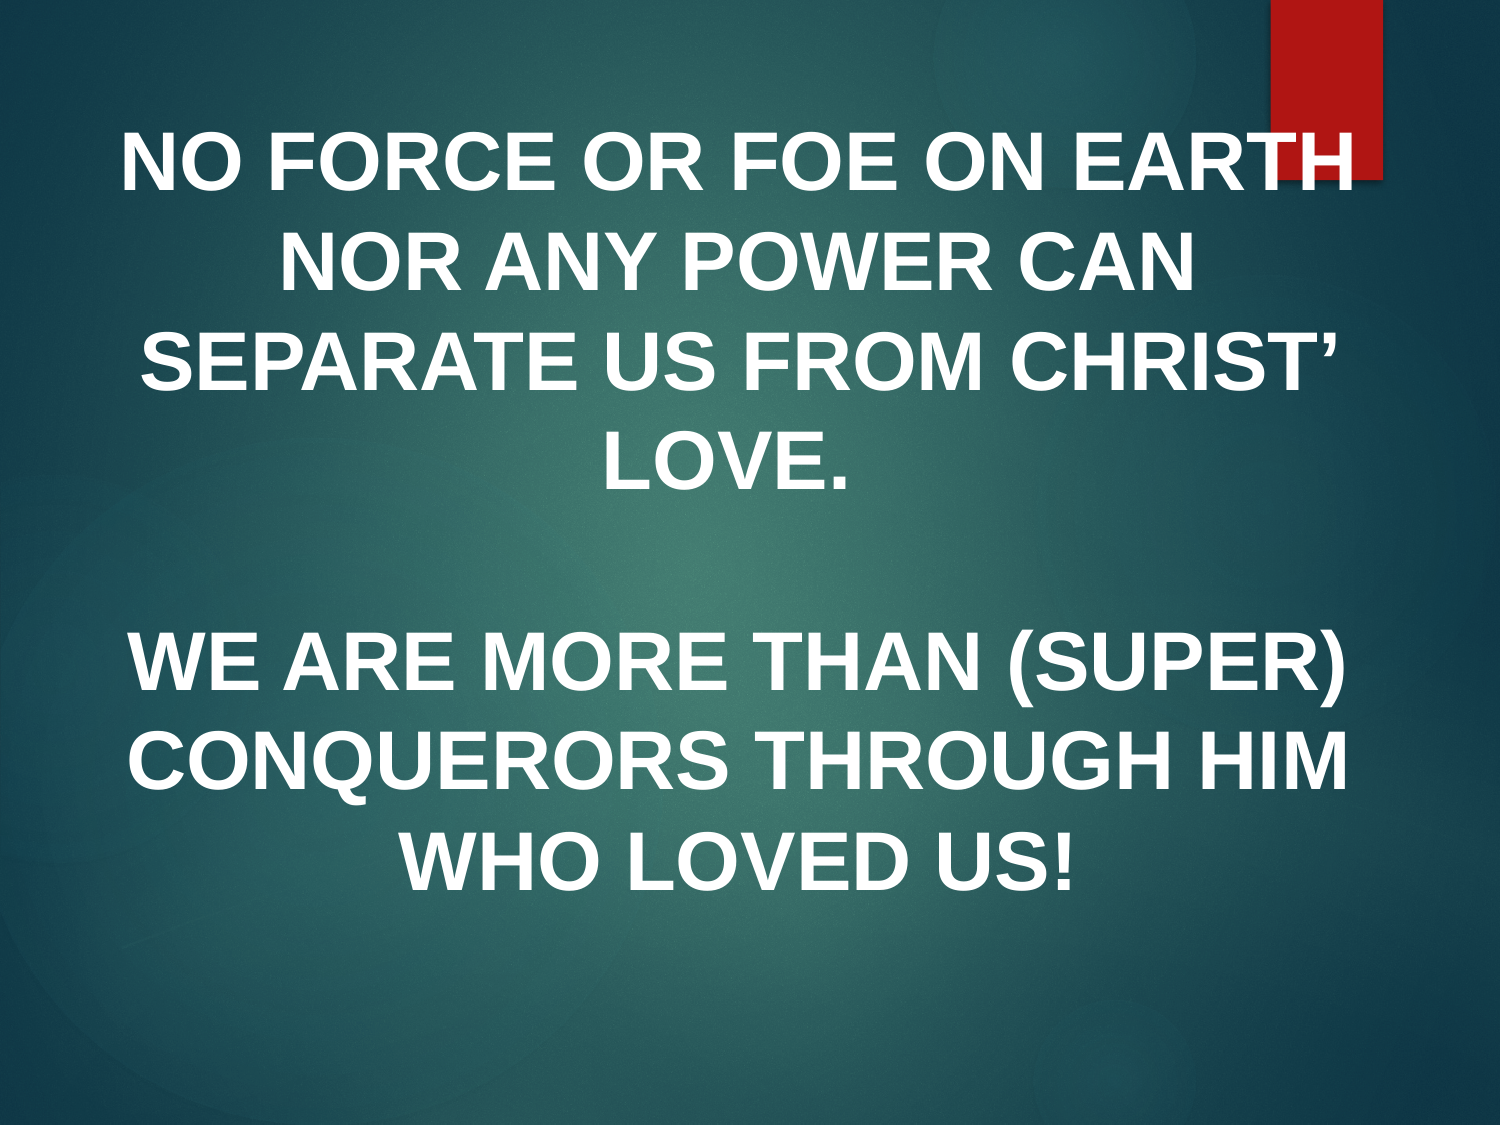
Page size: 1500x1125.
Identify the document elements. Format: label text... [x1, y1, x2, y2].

text_box NO FORCE OR FOE ON EARTH NOR ANY POWER CAN SEPARATE US FROM CHRIST’ LOVE. WE ARE MORE THAN (SUPER) CONQUERORS THROUGH HIM WHO LOVED US! [102, 99, 1375, 914]
